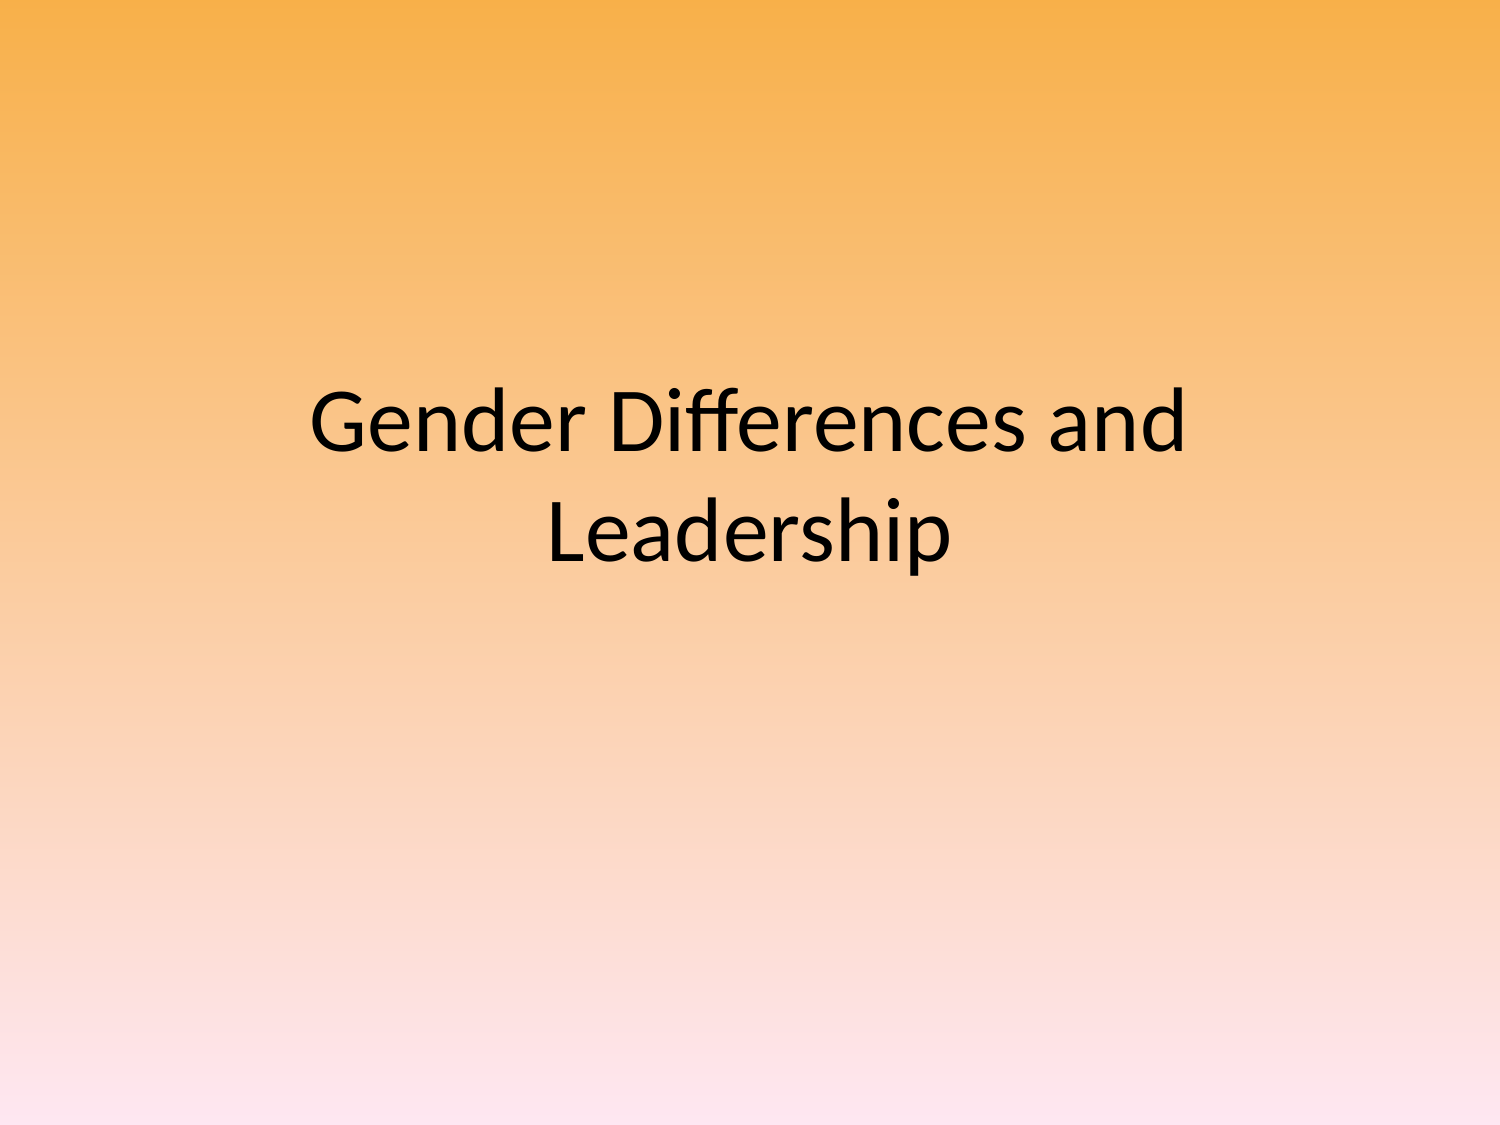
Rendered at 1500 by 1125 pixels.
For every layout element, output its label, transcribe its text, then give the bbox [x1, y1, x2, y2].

title Gender Differences and Leadership [112, 349, 1388, 591]
